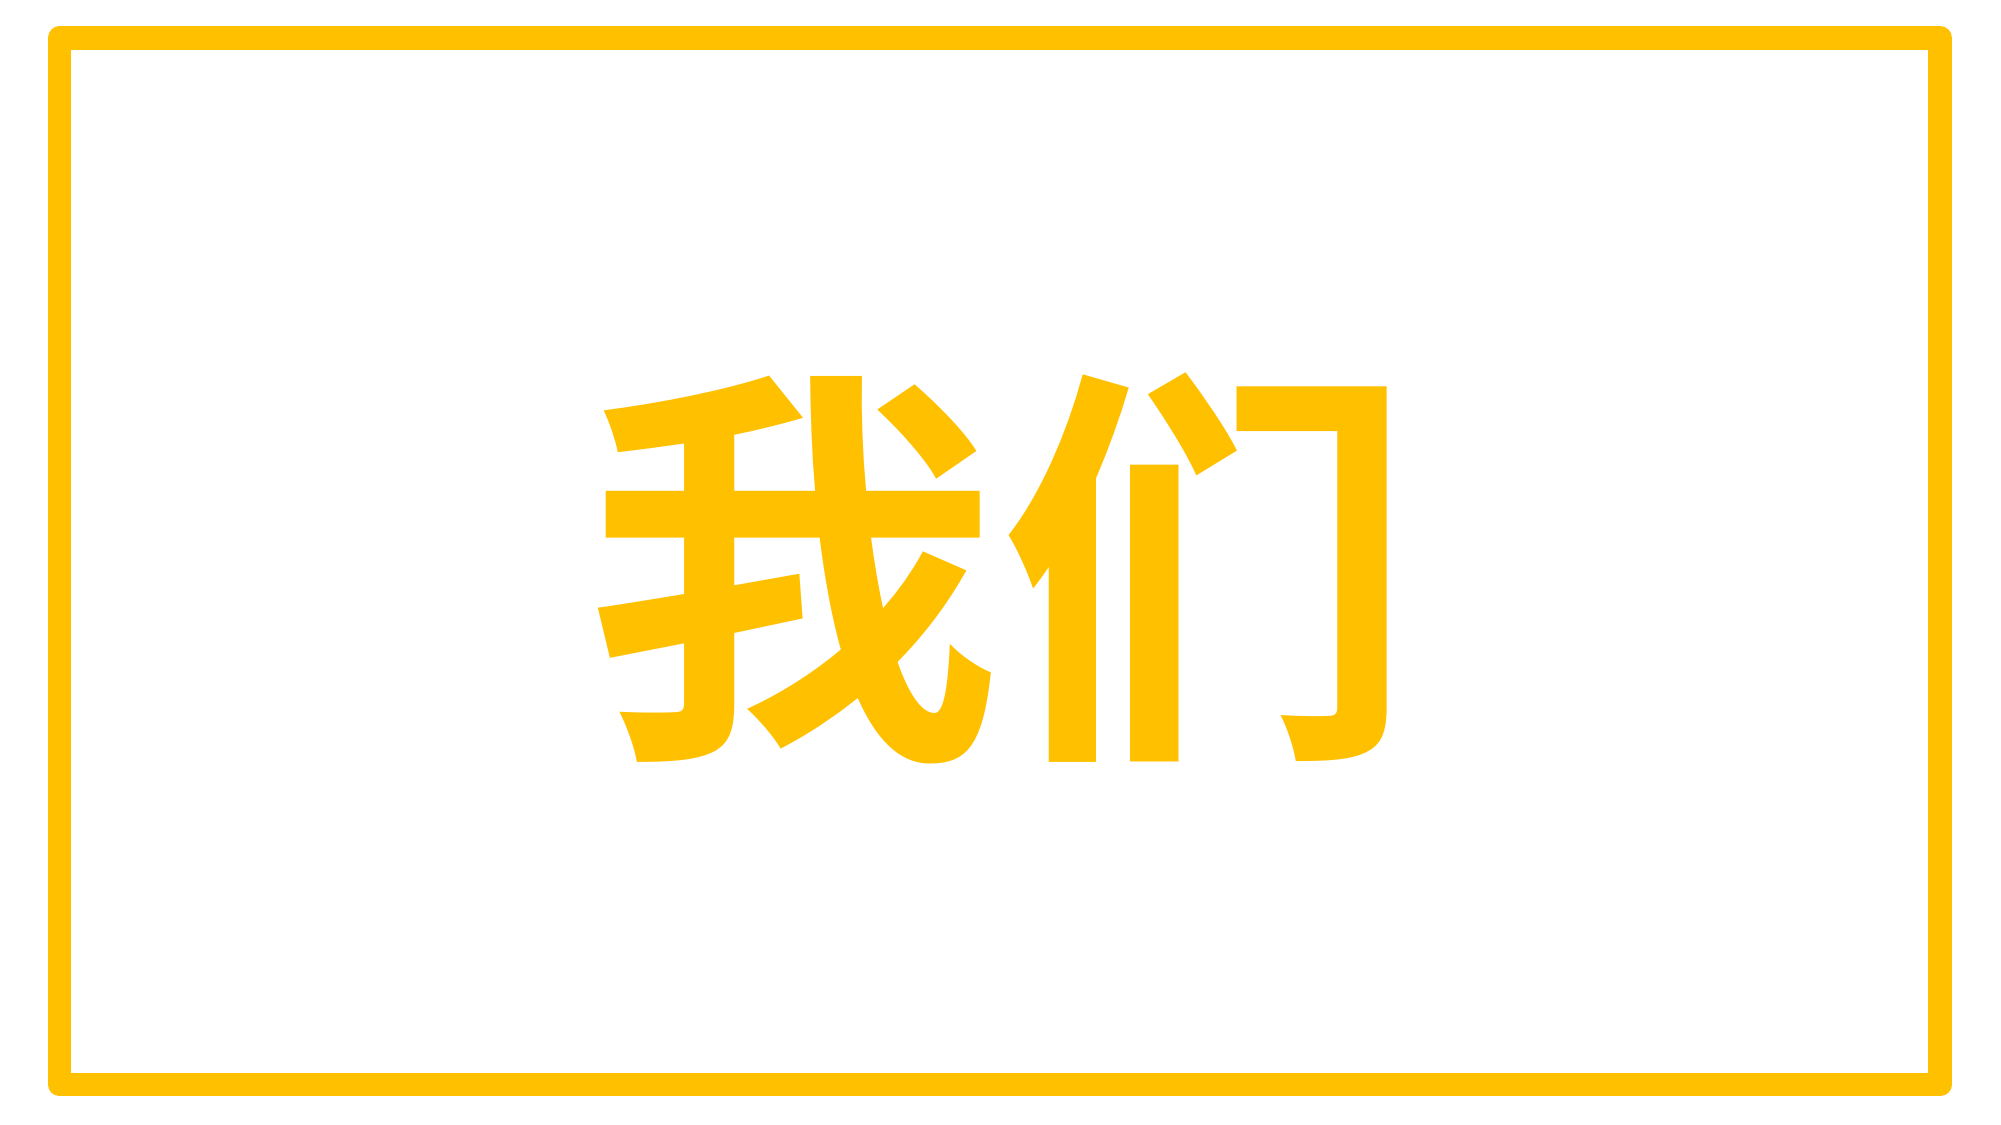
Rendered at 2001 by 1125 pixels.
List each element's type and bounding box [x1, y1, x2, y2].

text_box [59, 37, 1941, 1086]
